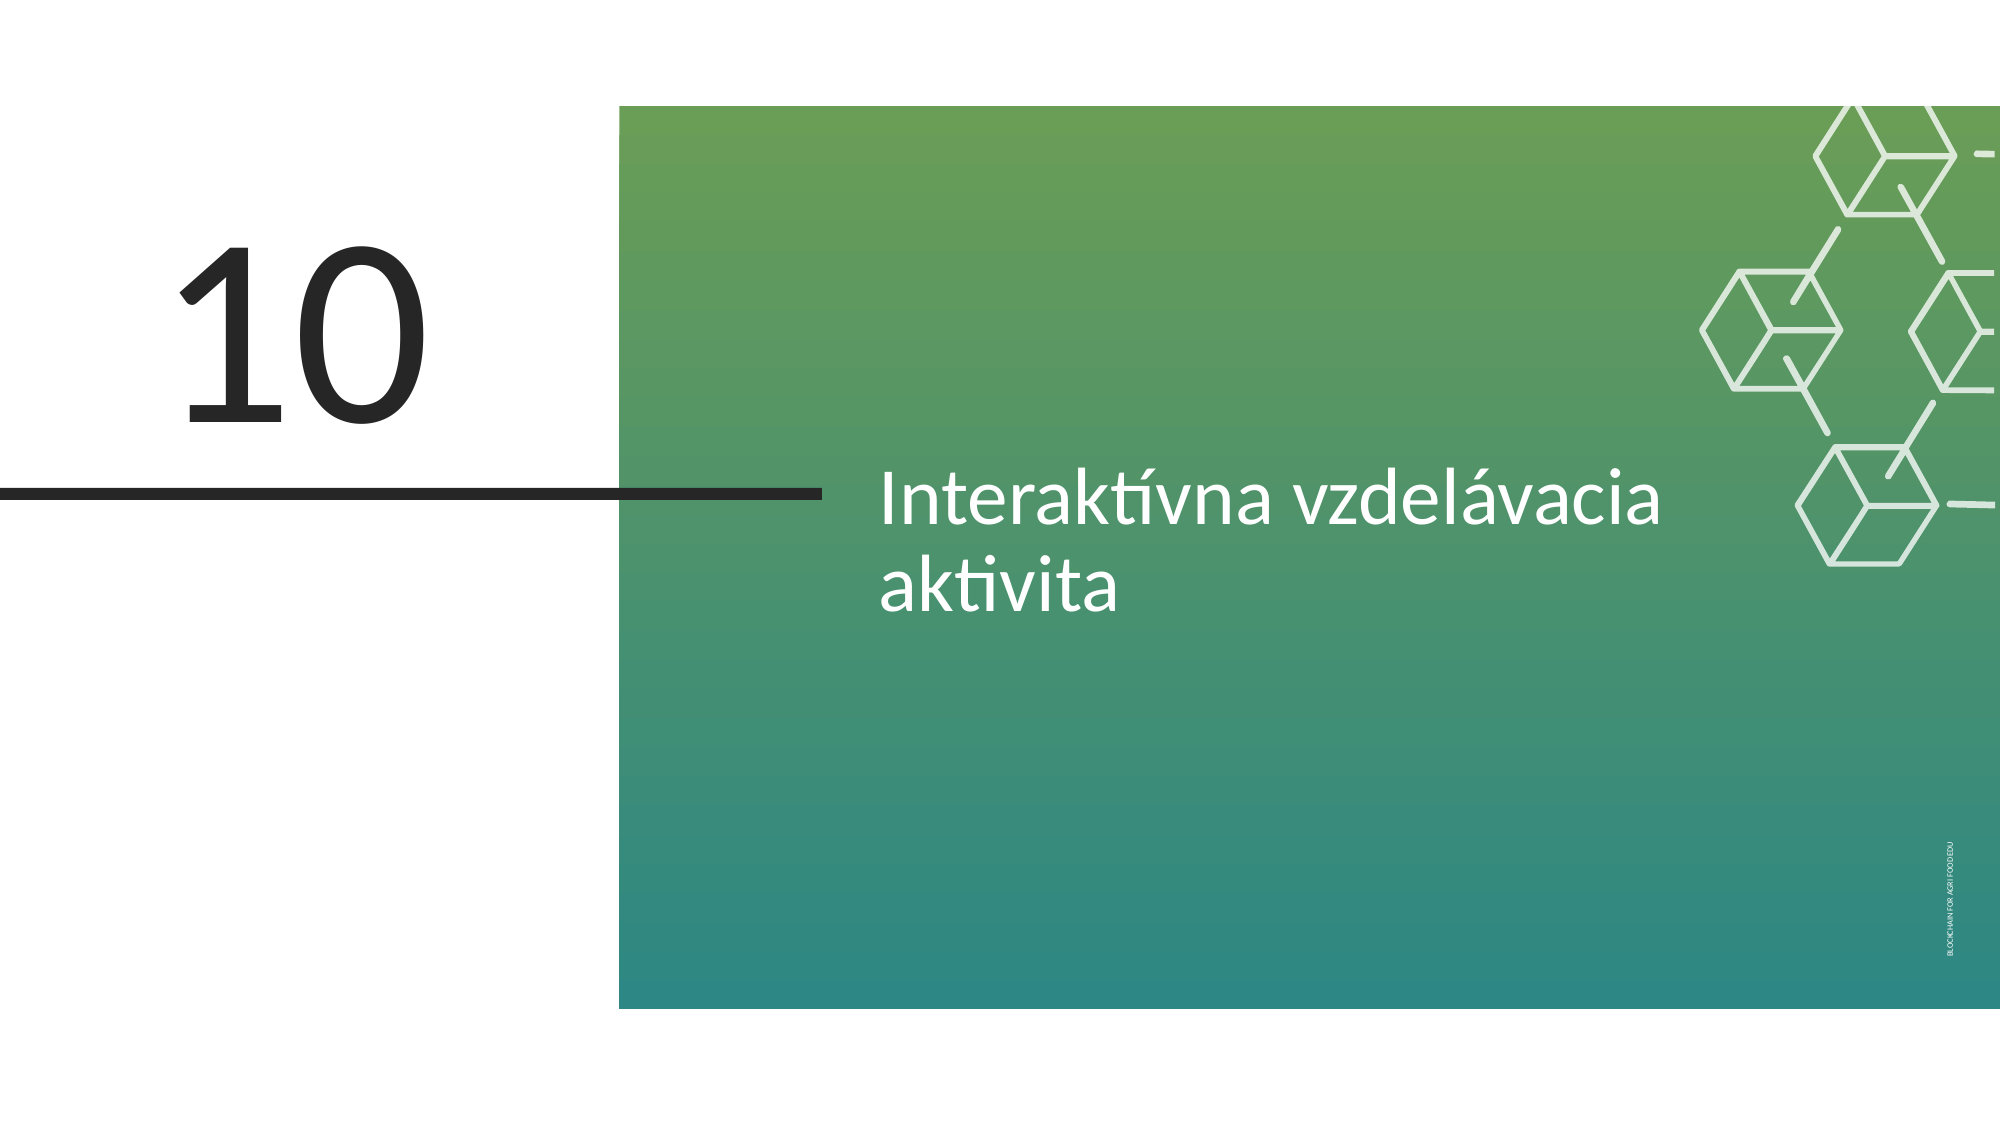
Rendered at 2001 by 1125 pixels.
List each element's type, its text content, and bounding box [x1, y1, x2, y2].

list Interaktívna vzdelávacia aktivita [864, 446, 1709, 899]
list 10 [141, 180, 481, 277]
